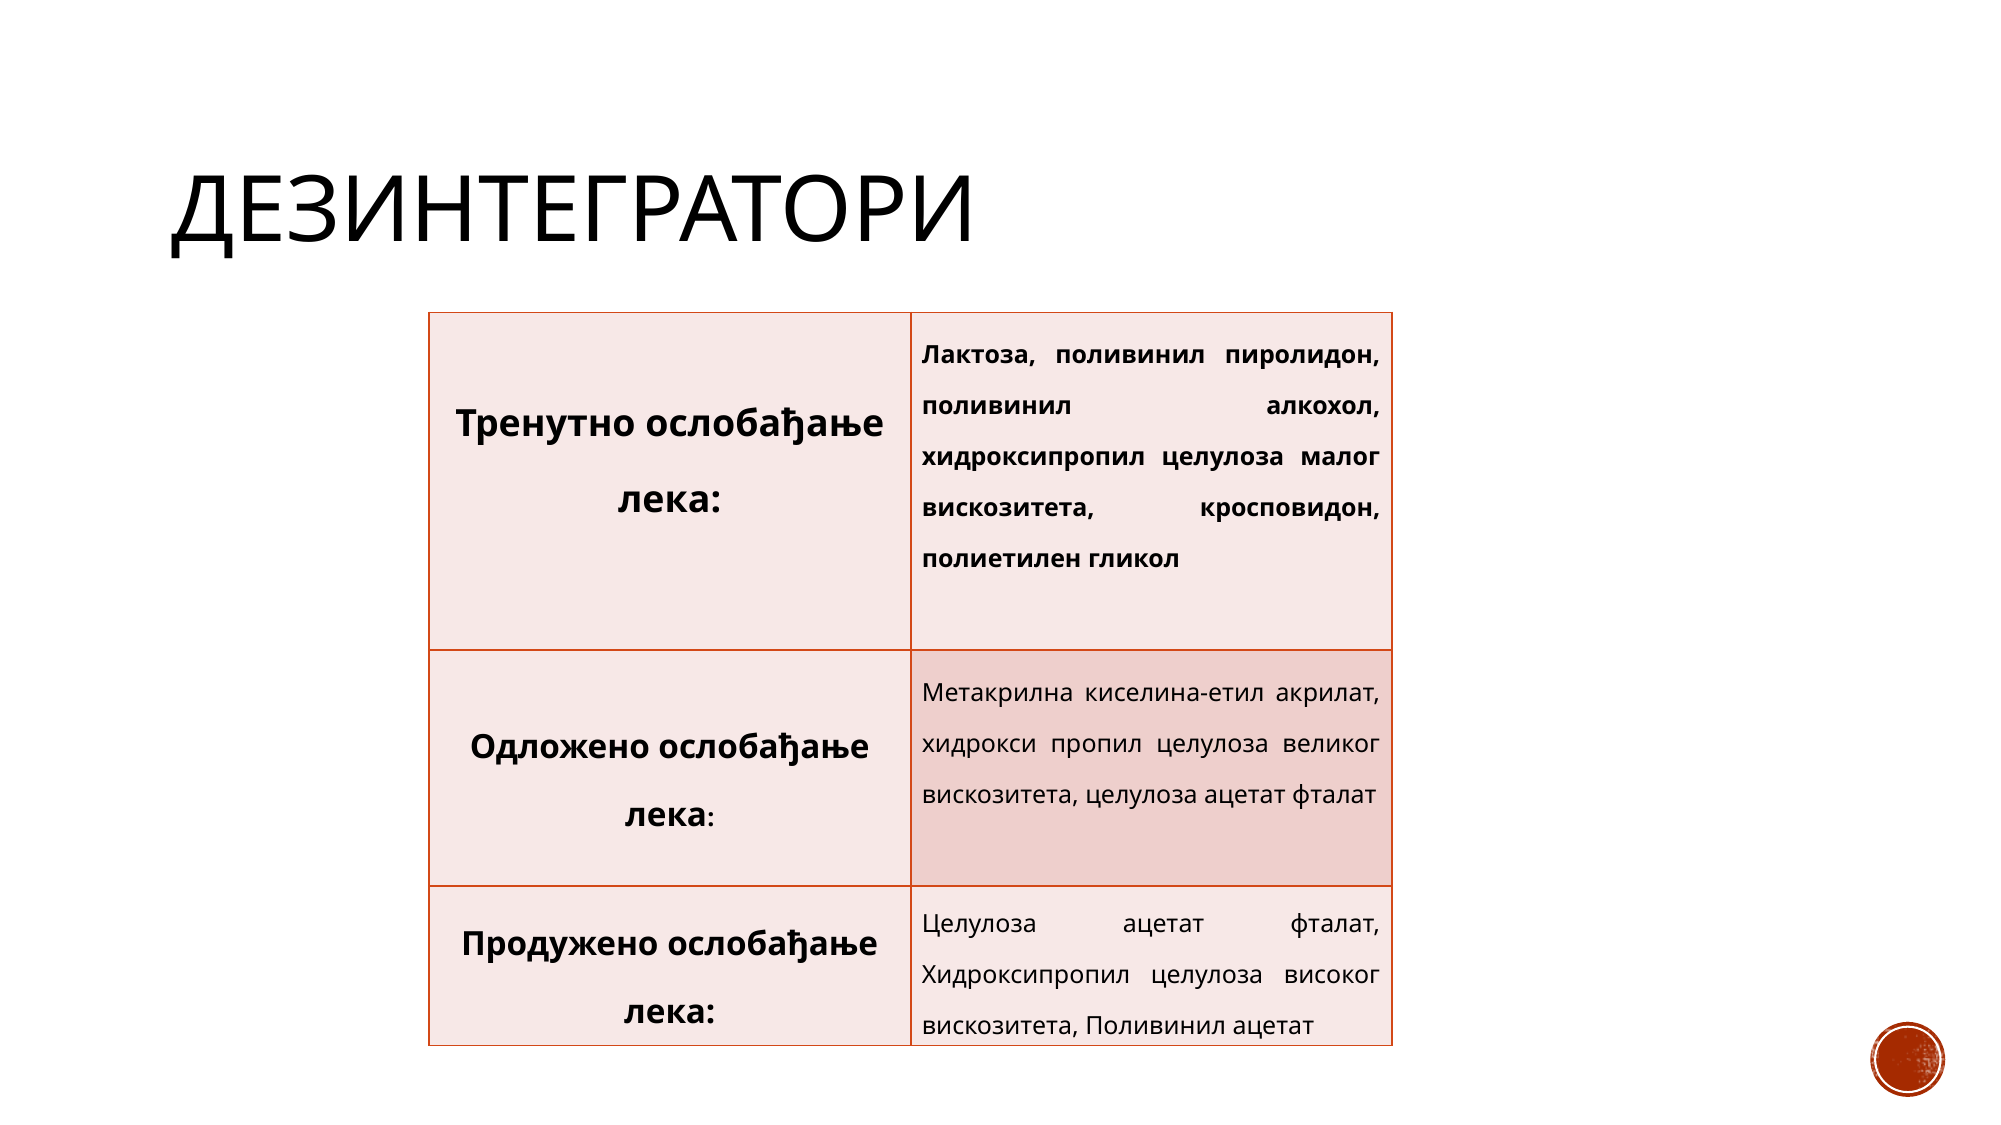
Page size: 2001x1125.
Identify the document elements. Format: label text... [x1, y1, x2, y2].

table_header Тренутно ослобађање лека: [430, 313, 910, 649]
title Дезинтегратори [156, 79, 1826, 344]
table_cell Целулоза ацетат фталат, Хидроксипропил целулоза високог вискозитета, Поливинил ацетат [912, 887, 1391, 1045]
table_cell Метакрилна киселина-етил акрилат, хидрокси пропил целулоза великог вискозитета, целулоза ацетат фталат [912, 651, 1391, 885]
table_header Лактоза, поливинил пиролидон, поливинил алкохол, хидроксипропил целулоза малог вискозитета, кросповидон, полиетилен гликол [912, 313, 1391, 649]
table_cell Продужено ослобађање лека: [430, 887, 910, 1045]
table_cell Одложено ослобађање лека: [430, 651, 910, 885]
